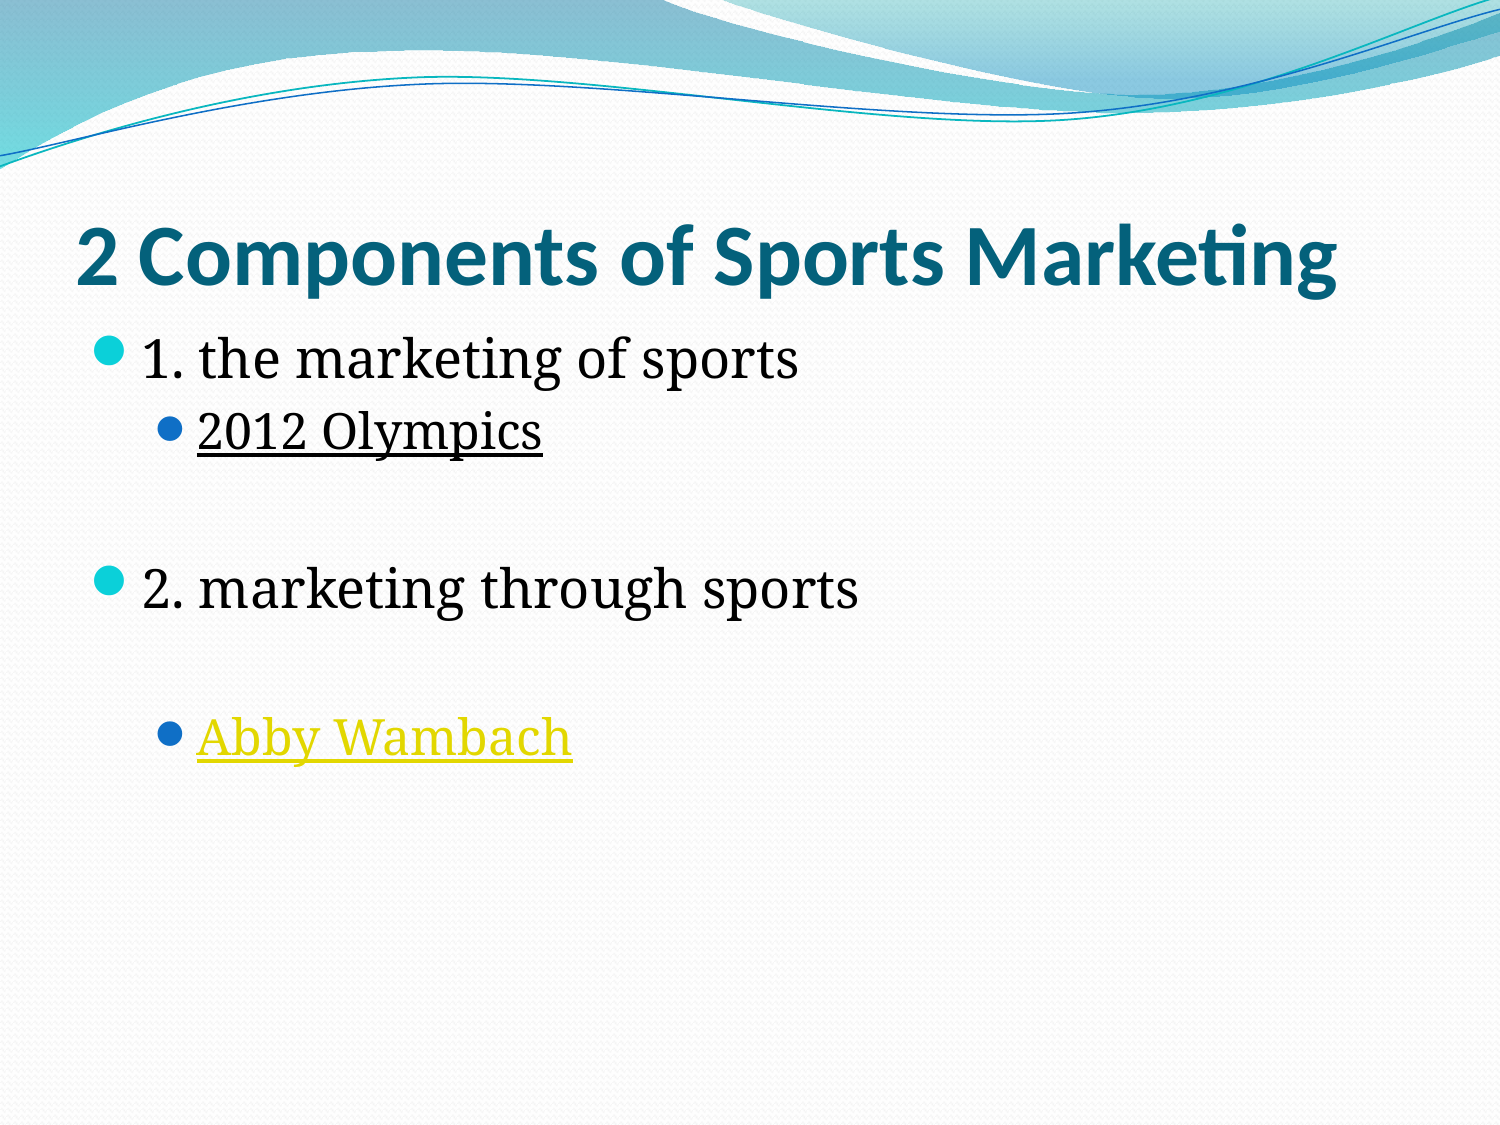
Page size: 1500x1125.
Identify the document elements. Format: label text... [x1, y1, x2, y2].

list 1. the marketing of sports 2012 Olympics 2. marketing through sports Abby Wambach [75, 317, 1425, 1038]
title 2 Components of Sports Marketing [75, 115, 1425, 303]
